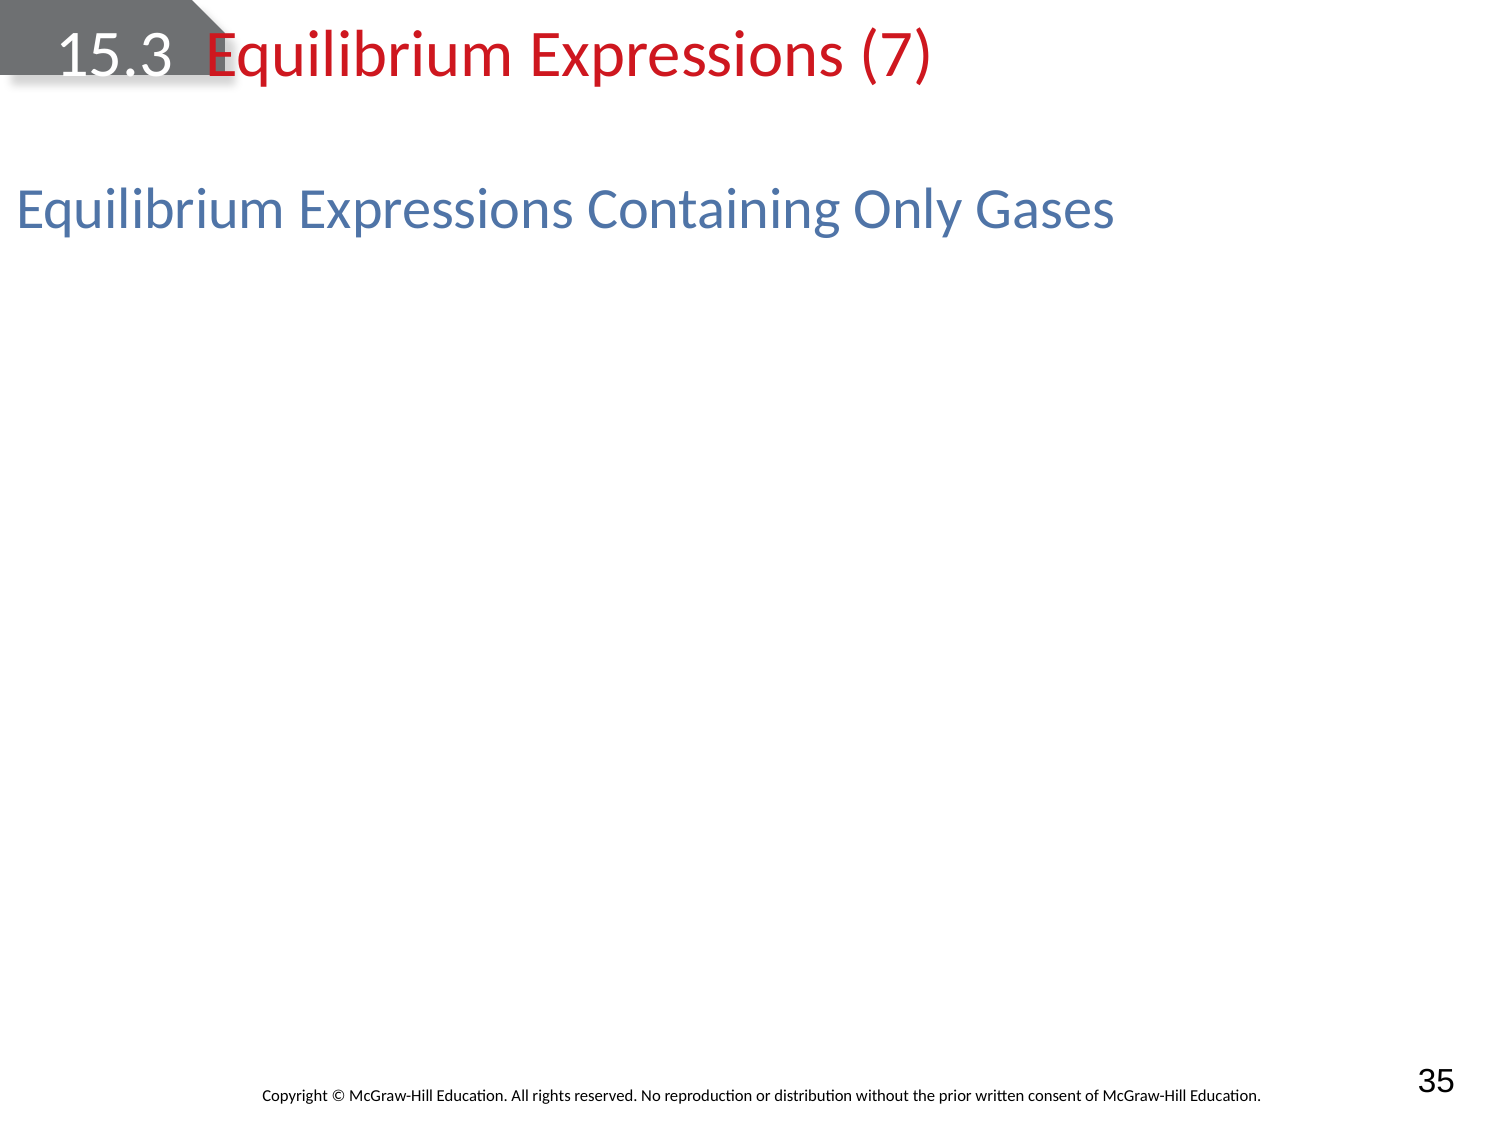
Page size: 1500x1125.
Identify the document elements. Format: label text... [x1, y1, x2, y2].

title 15.3 Equilibrium Expressions (7) [3, 2, 1488, 100]
list Equilibrium Expressions Containing Only Gases [1, 162, 1498, 263]
